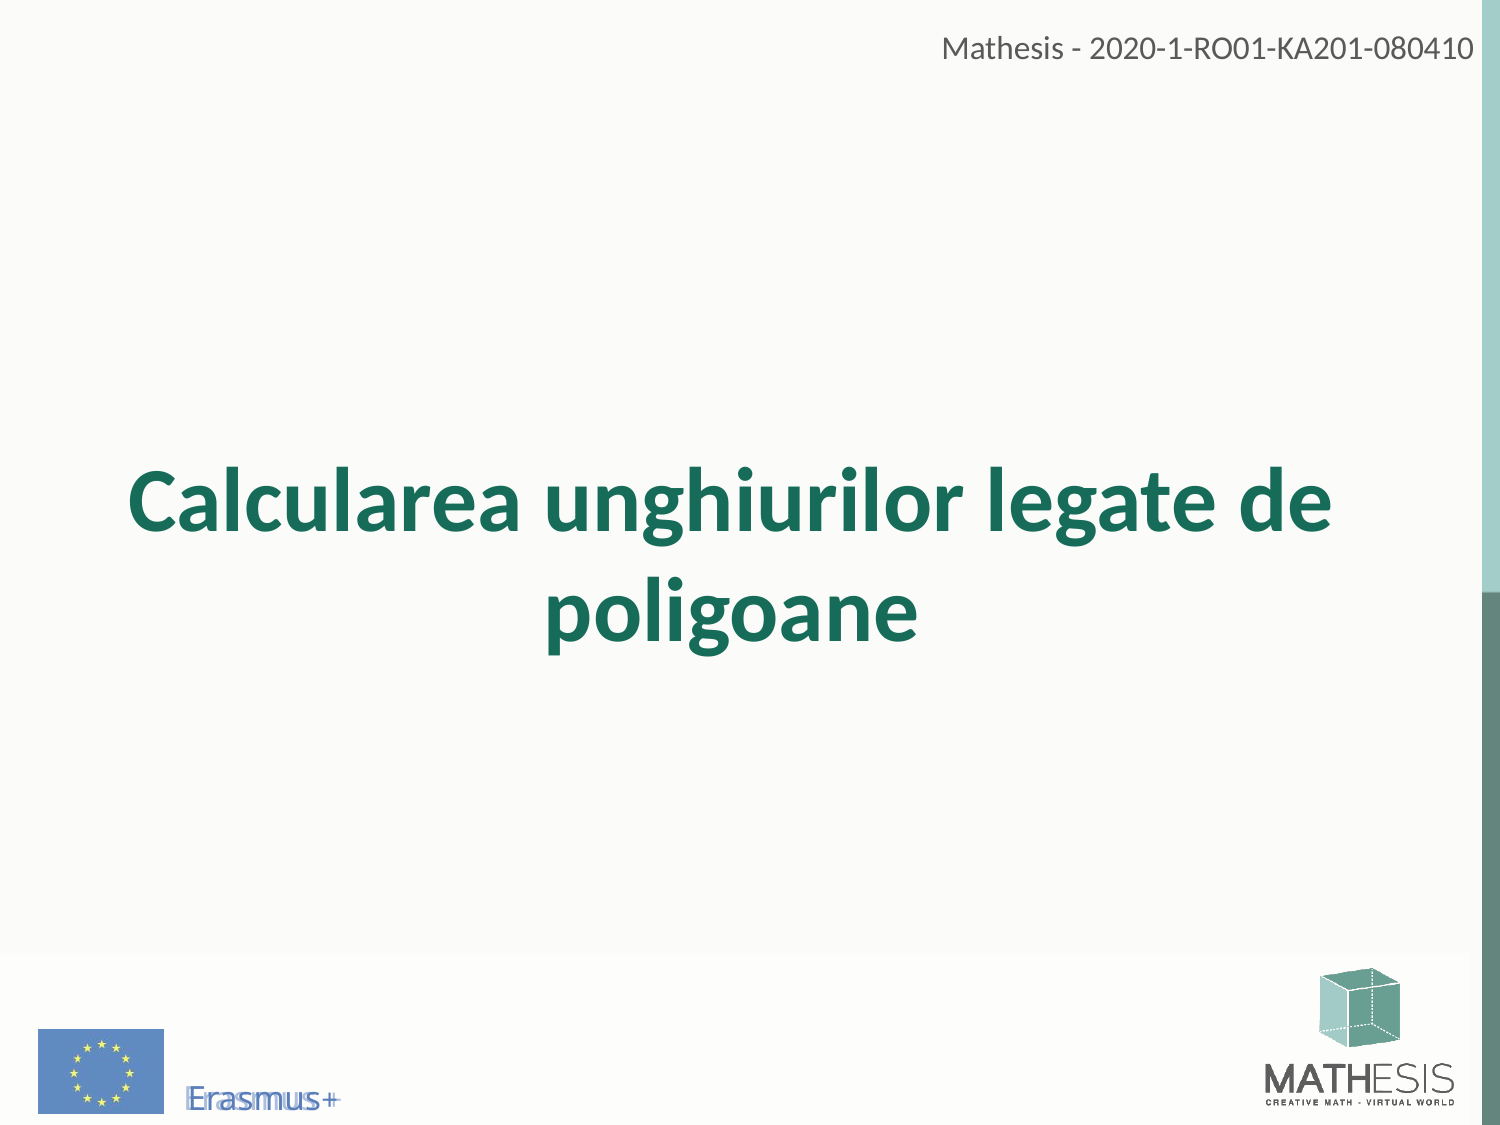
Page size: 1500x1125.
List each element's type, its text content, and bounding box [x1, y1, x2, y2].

title Calcularea unghiurilor legate de poligoane [53, 432, 1411, 674]
